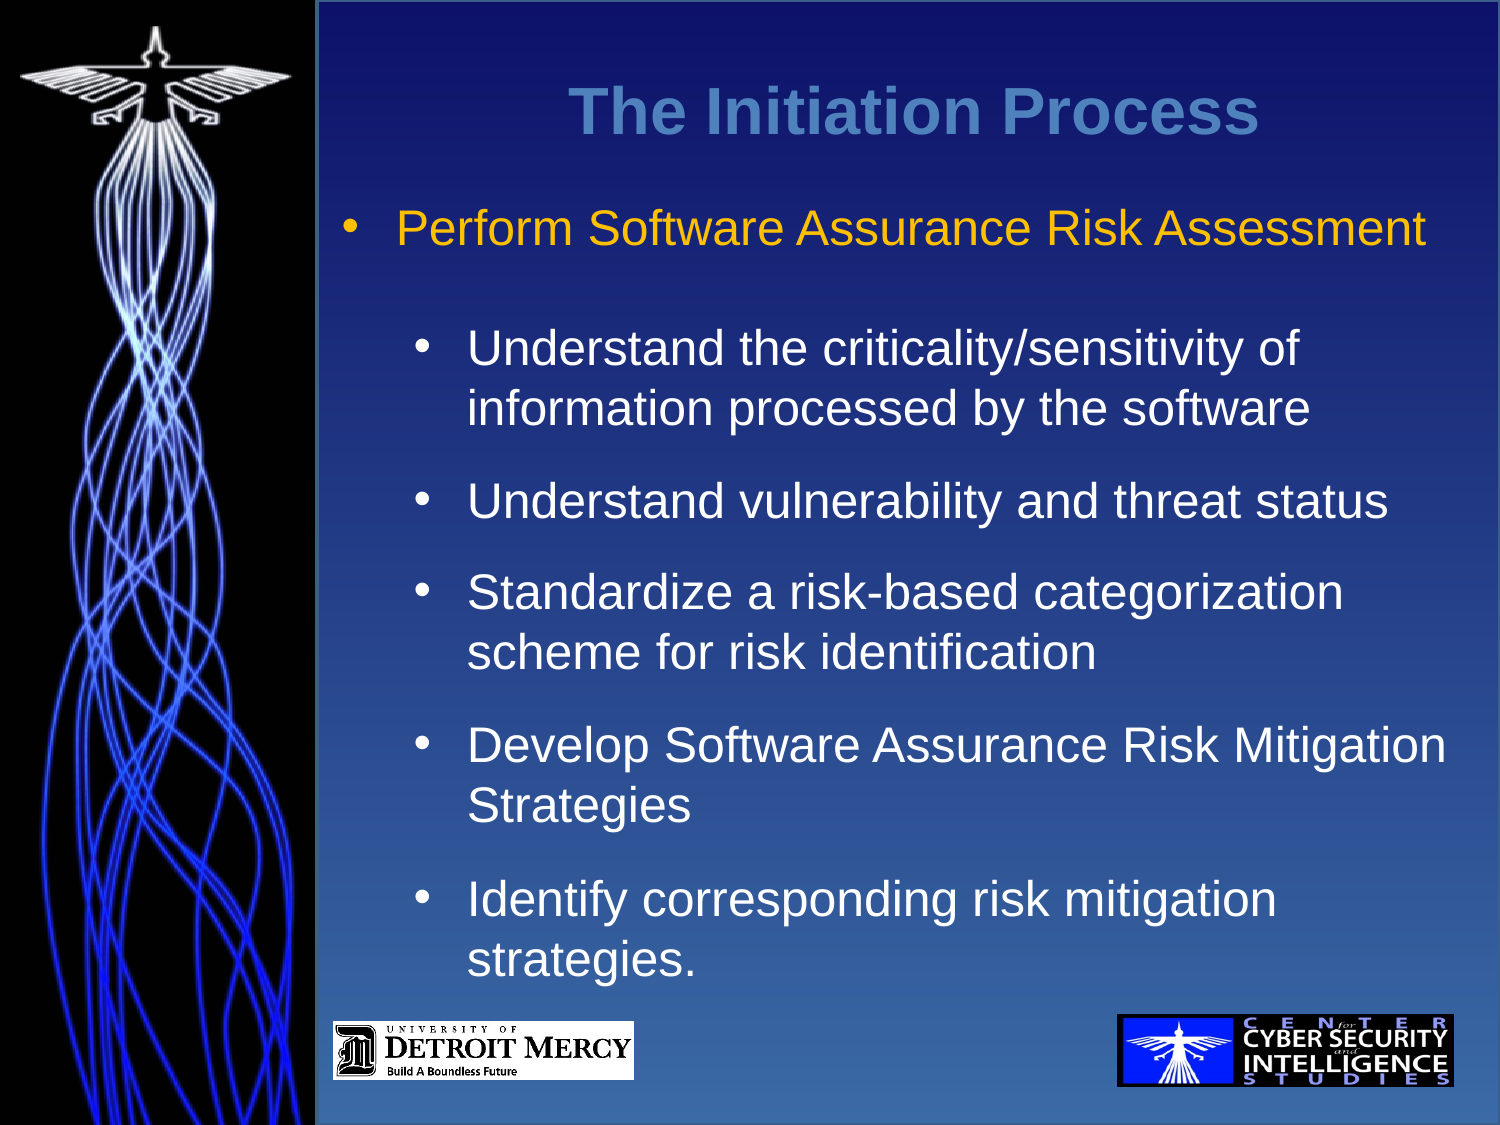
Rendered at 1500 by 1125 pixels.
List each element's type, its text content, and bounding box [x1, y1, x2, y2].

picture [1117, 1013, 1455, 1087]
text_box [317, 0, 1500, 1125]
picture [0, 0, 316, 1125]
picture [332, 1021, 634, 1080]
text_box Perform Software Assurance Risk Assessment Understand the criticality/sensitivity of information processed by the software Understand vulnerability and threat status Standardize a risk-based categorization scheme for risk identification Develop Software Assurance Risk Mitigation Strategies Identify corresponding risk mitigation strategies. [324, 186, 1500, 1000]
text_box The Initiation Process [367, 59, 1463, 157]
